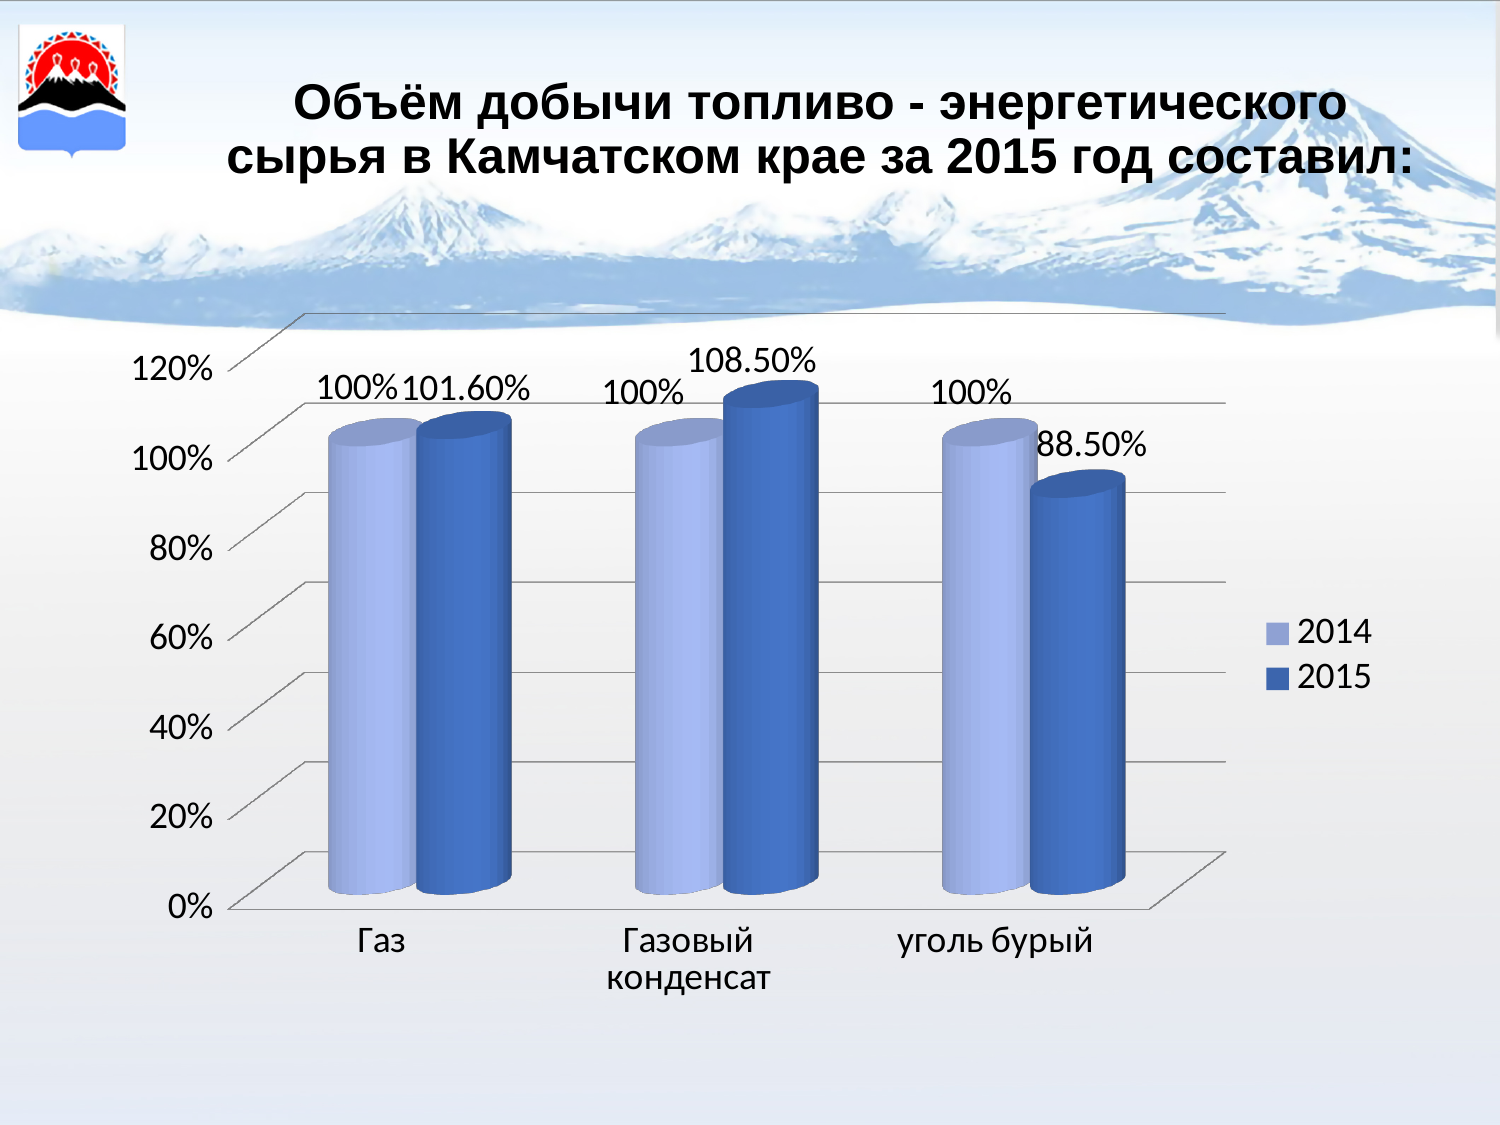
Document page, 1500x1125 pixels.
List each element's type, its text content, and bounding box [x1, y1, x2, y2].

picture [0, 0, 1500, 1125]
title Объём добычи топливо - энергетического сырья в Камчатском крае за 2015 год составил: [206, 42, 1436, 218]
chart [103, 299, 1397, 1014]
